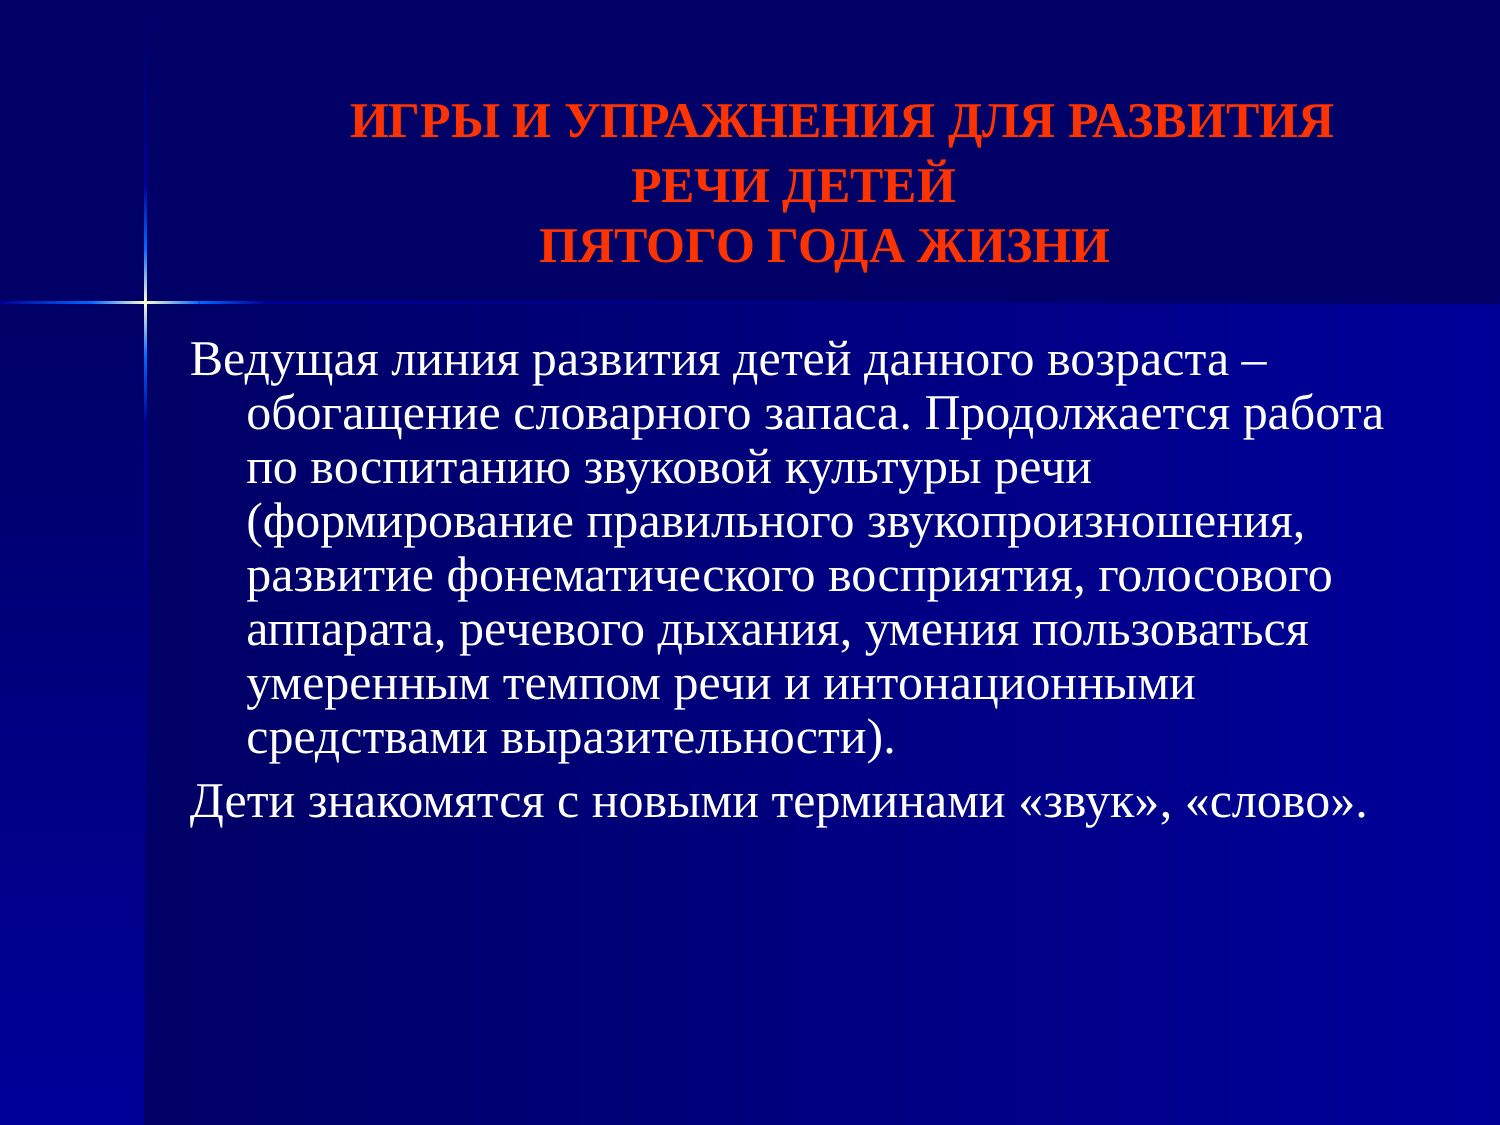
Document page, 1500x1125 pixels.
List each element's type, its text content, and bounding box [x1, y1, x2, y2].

list Ведущая линия развития детей данного возраста – обогащение словарного запаса. Продолжается работа по воспитанию звуковой культуры речи (формирование правильного звукопроизношения, развитие фонематического восприятия, голосового аппарата, речевого дыхания, умения пользоваться умеренным темпом речи и интонационными средствами выразительности). Дети знакомятся с новыми терминами «звук», «слово». [174, 324, 1413, 1001]
title ИГРЫ И УПРАЖНЕНИЯ ДЛЯ РАЗВИТИЯ РЕЧИ ДЕТЕЙ ПЯТОГО ГОДА ЖИЗНИ [174, 49, 1413, 286]
